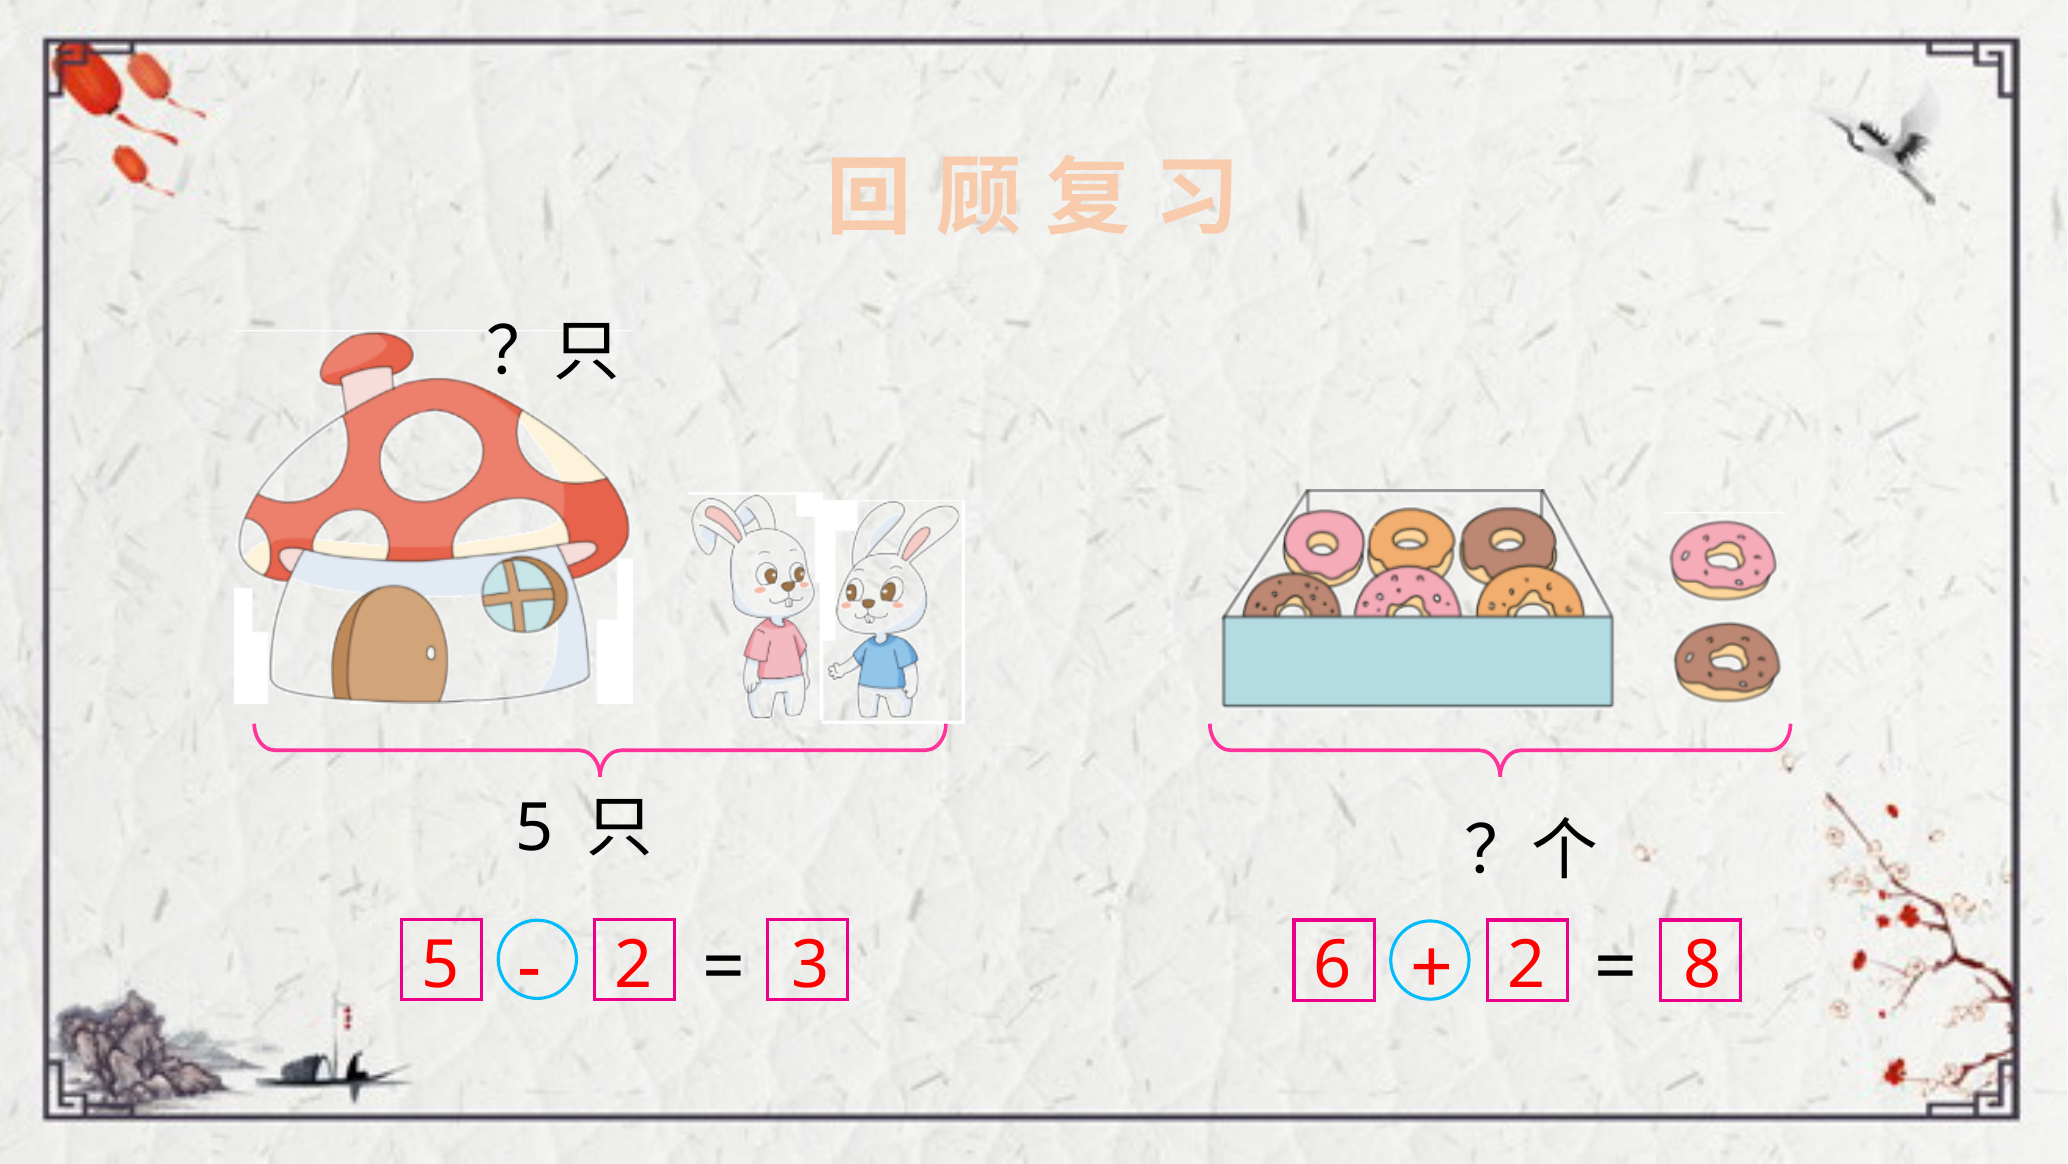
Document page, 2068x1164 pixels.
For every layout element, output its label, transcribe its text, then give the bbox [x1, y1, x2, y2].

picture [0, 0, 2068, 1164]
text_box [1209, 489, 1791, 896]
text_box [401, 909, 848, 1016]
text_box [1293, 910, 1741, 1017]
text_box 回 顾 复 习 [811, 135, 1256, 253]
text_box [233, 300, 965, 873]
